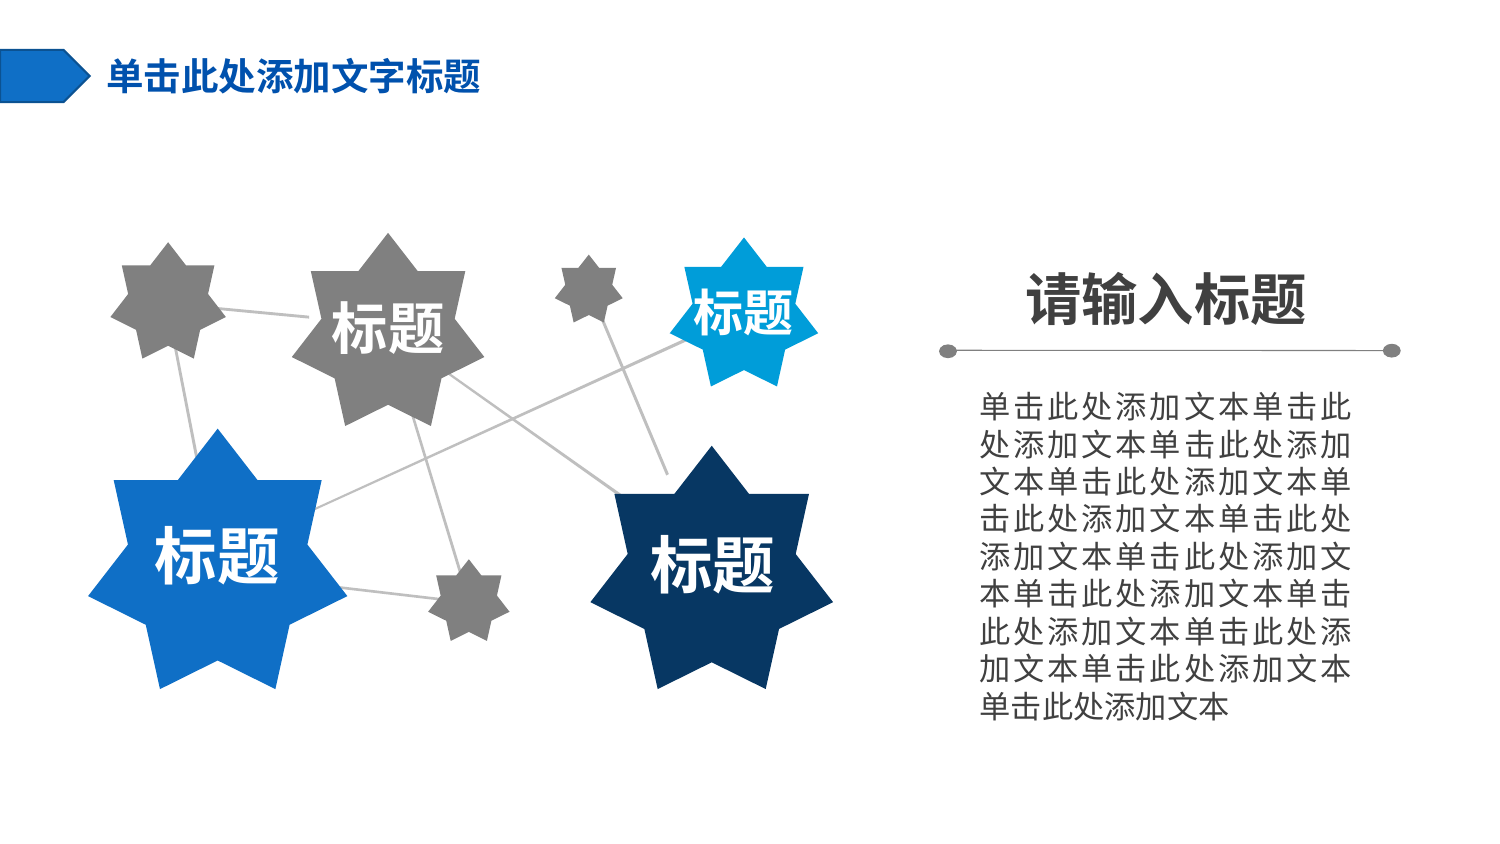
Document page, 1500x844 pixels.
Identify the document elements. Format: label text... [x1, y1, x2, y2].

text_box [669, 237, 819, 387]
text_box 单击此处添加文本单击此处添加文本单击此处添加文本单击此处添加文本单击此处添加文本单击此处添加文本单击此处添加文本单击此处添加文本单击此处添加文本单击此处添加文本单击此处添加文本单击此处添加文本 [968, 381, 1364, 730]
text_box 请输入标题 [952, 258, 1380, 338]
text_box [88, 428, 348, 690]
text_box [291, 232, 485, 426]
text_box [110, 242, 216, 359]
text_box [554, 254, 623, 304]
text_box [170, 304, 698, 602]
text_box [590, 445, 834, 690]
text_box [428, 602, 510, 641]
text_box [940, 344, 1400, 358]
